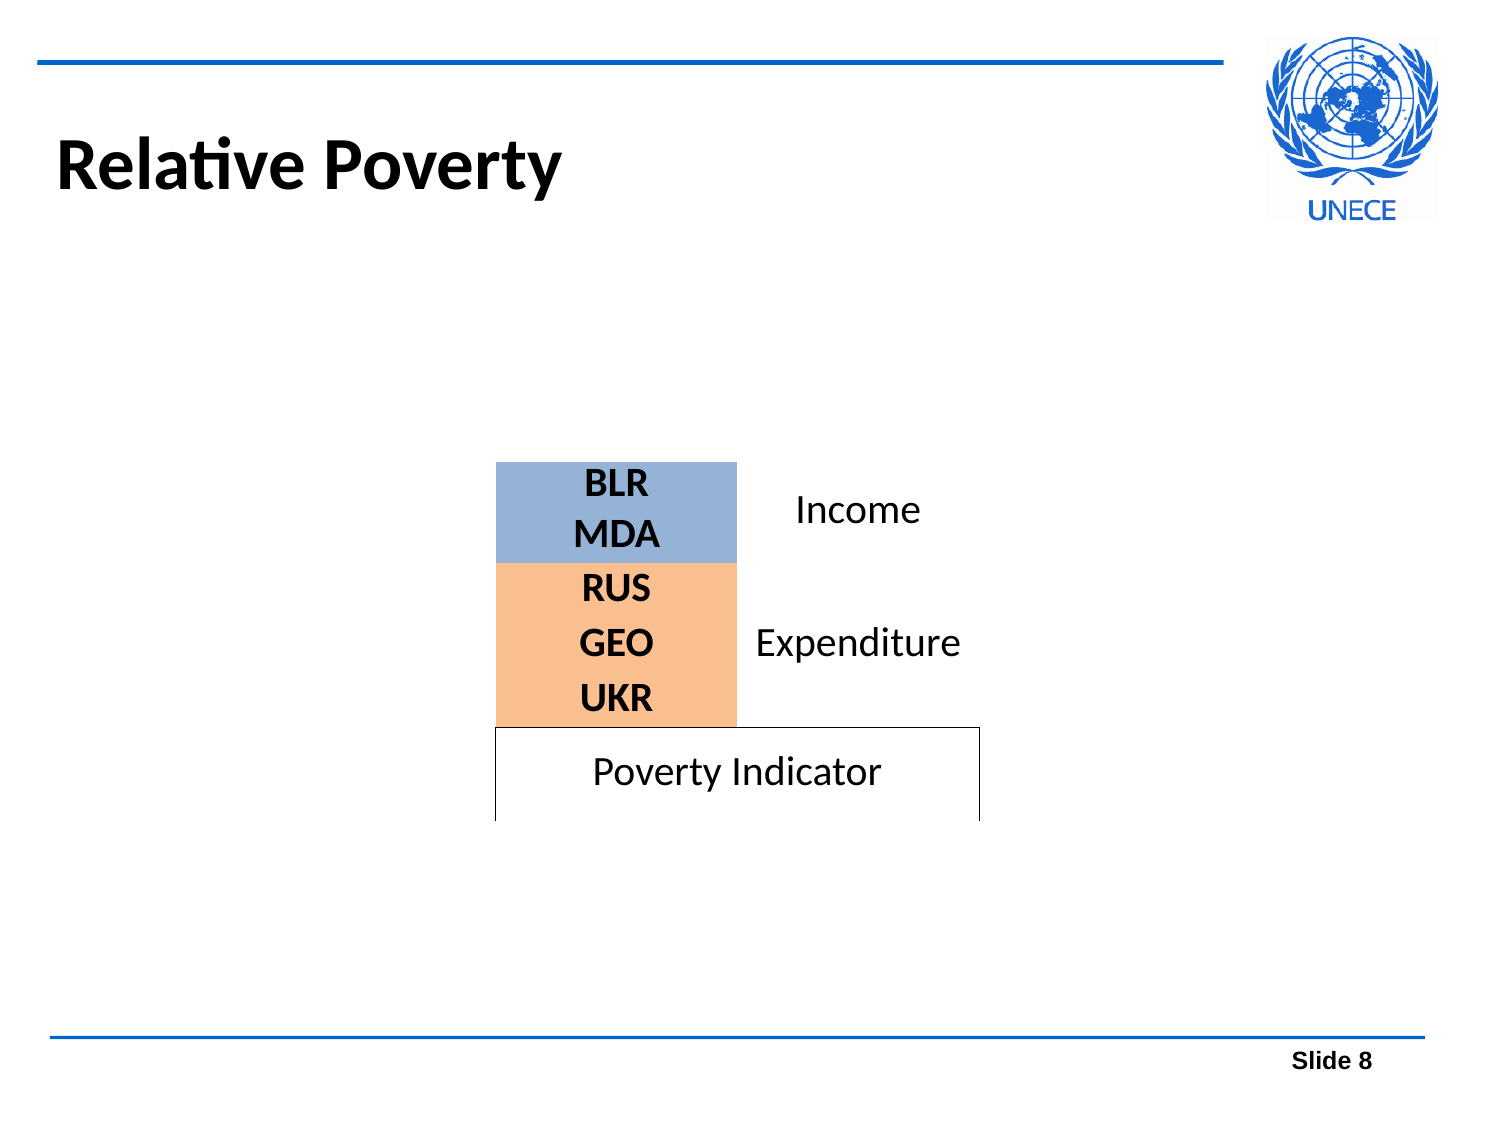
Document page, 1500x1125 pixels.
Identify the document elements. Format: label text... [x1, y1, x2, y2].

table_header Income [737, 462, 979, 563]
table_cell Poverty Indicator [496, 728, 979, 821]
table_cell Expenditure [737, 563, 979, 727]
table_cell UKR [496, 673, 737, 727]
title Relative Poverty [41, 78, 1204, 241]
table_header BLR [496, 462, 737, 509]
table_cell GEO [496, 618, 737, 673]
picture [1266, 37, 1438, 221]
table_cell MDA [496, 509, 737, 563]
table_cell RUS [496, 563, 737, 618]
